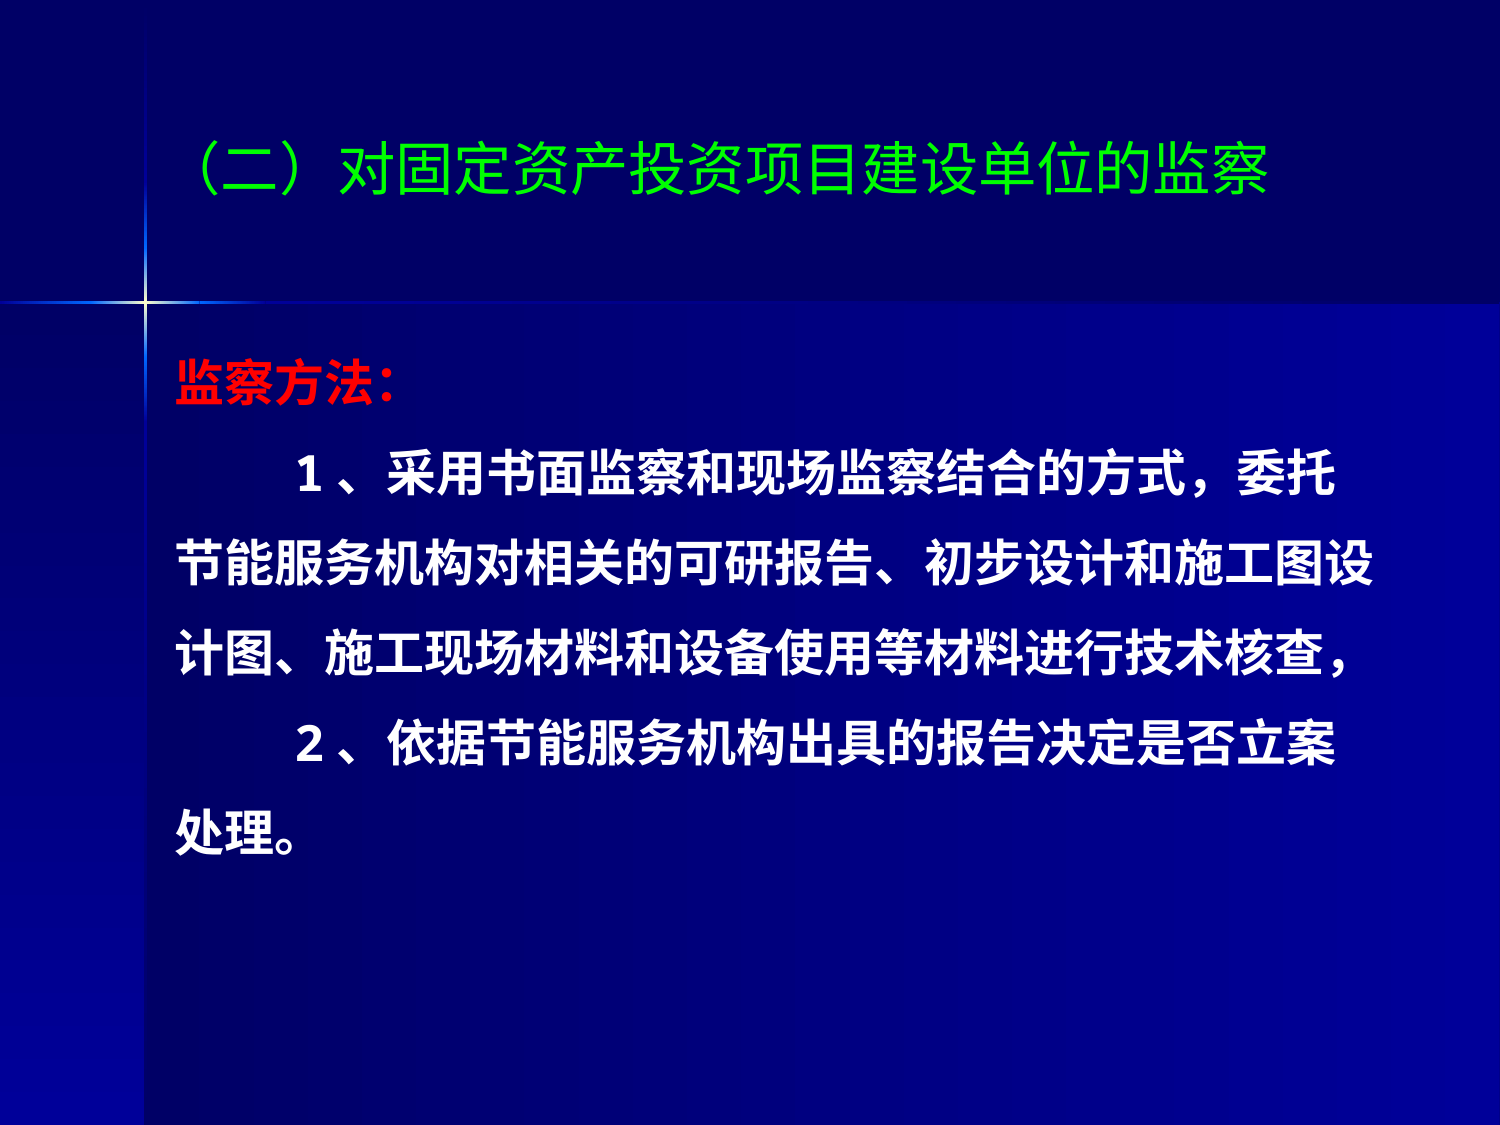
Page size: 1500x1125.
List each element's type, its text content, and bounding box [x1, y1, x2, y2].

title （二）对固定资产投资项目建设单位的监察 [147, 49, 1413, 286]
list 监察方法： 1、采用书面监察和现场监察结合的方式，委托节能服务机构对相关的可研报告、初步设计和施工图设计图、施工现场材料和设备使用等材料进行技术核查， 2、依据节能服务机构出具的报告决定是否立案处理。 [159, 314, 1400, 1001]
